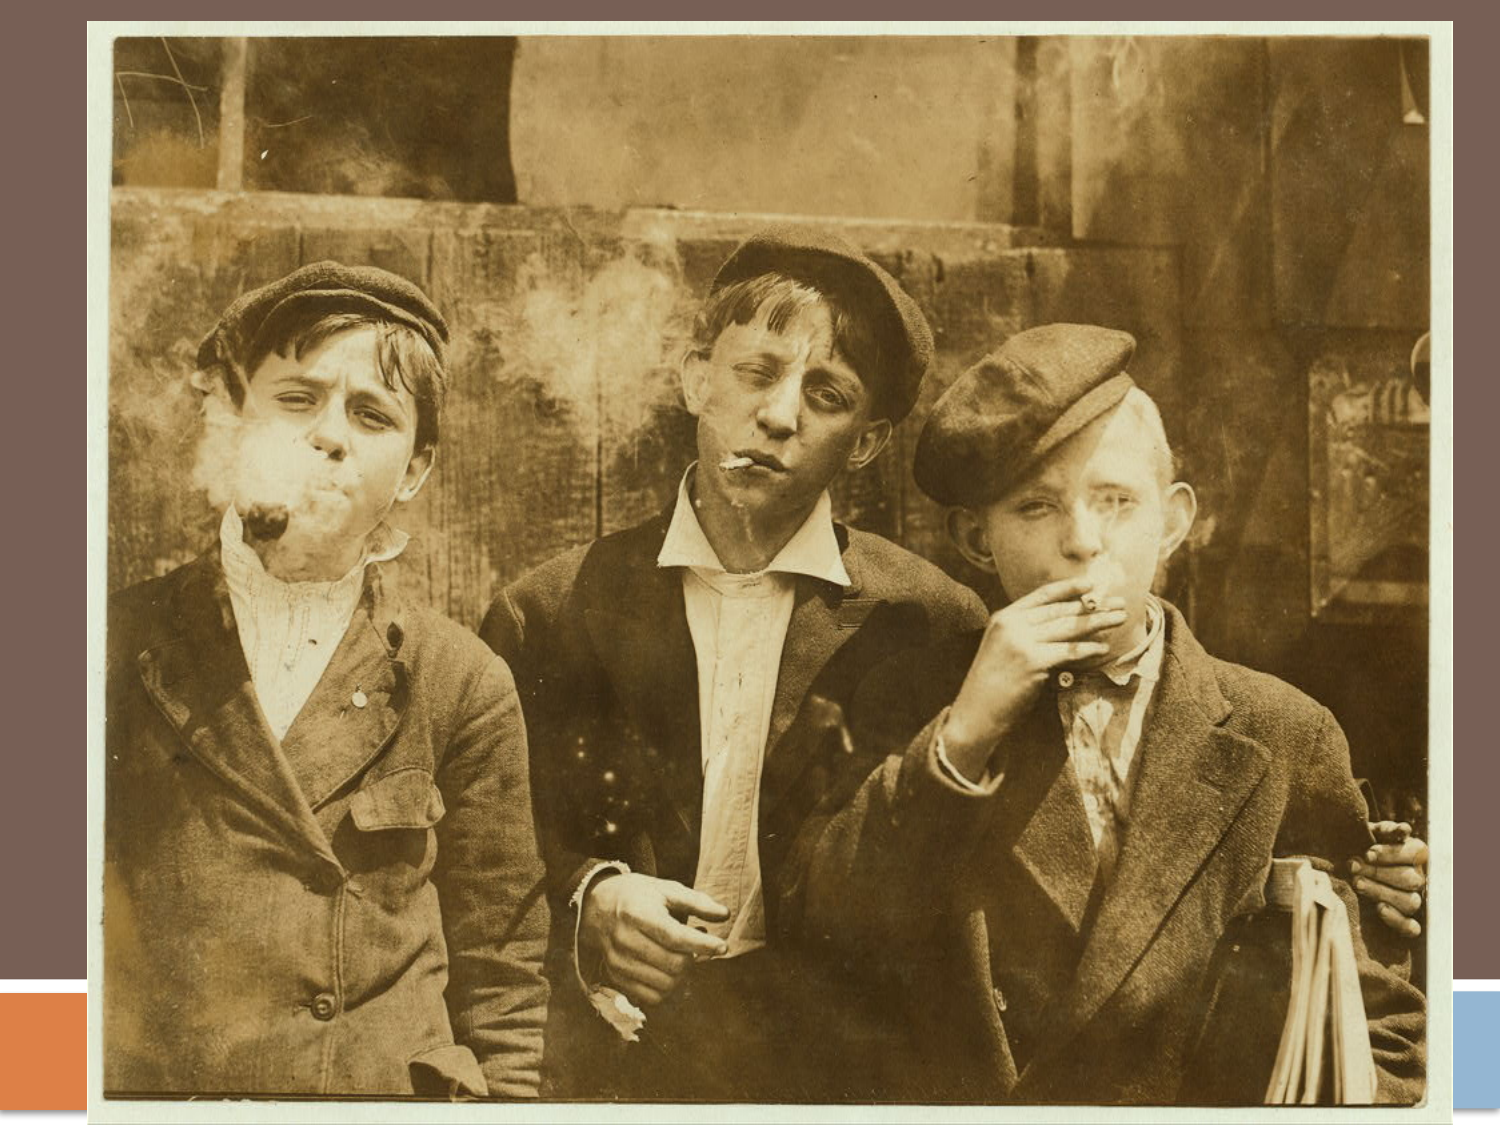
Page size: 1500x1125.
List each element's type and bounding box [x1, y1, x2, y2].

picture [87, 21, 1453, 1125]
